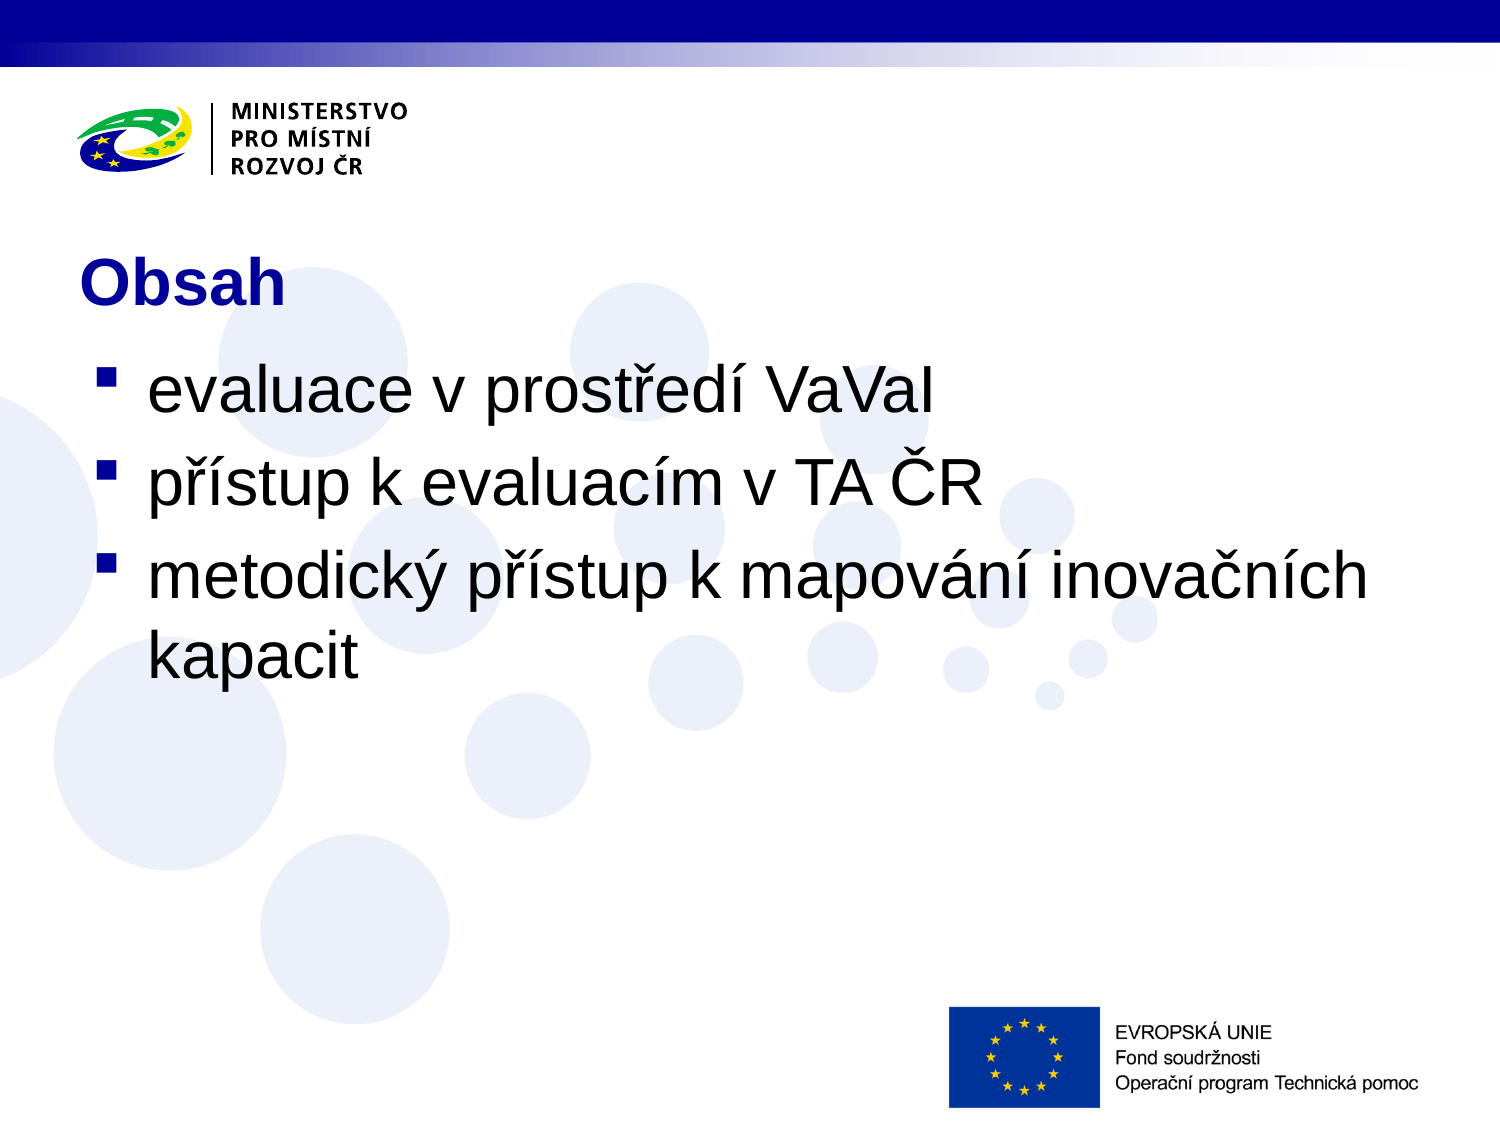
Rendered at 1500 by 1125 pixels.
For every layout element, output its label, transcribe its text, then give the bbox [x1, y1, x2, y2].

picture [0, 267, 1452, 1125]
list evaluace v prostředí VaVaI přístup k evaluacím v TA ČR metodický přístup k mapování inovačních kapacit [76, 338, 1427, 976]
title Obsah [64, 231, 1425, 315]
